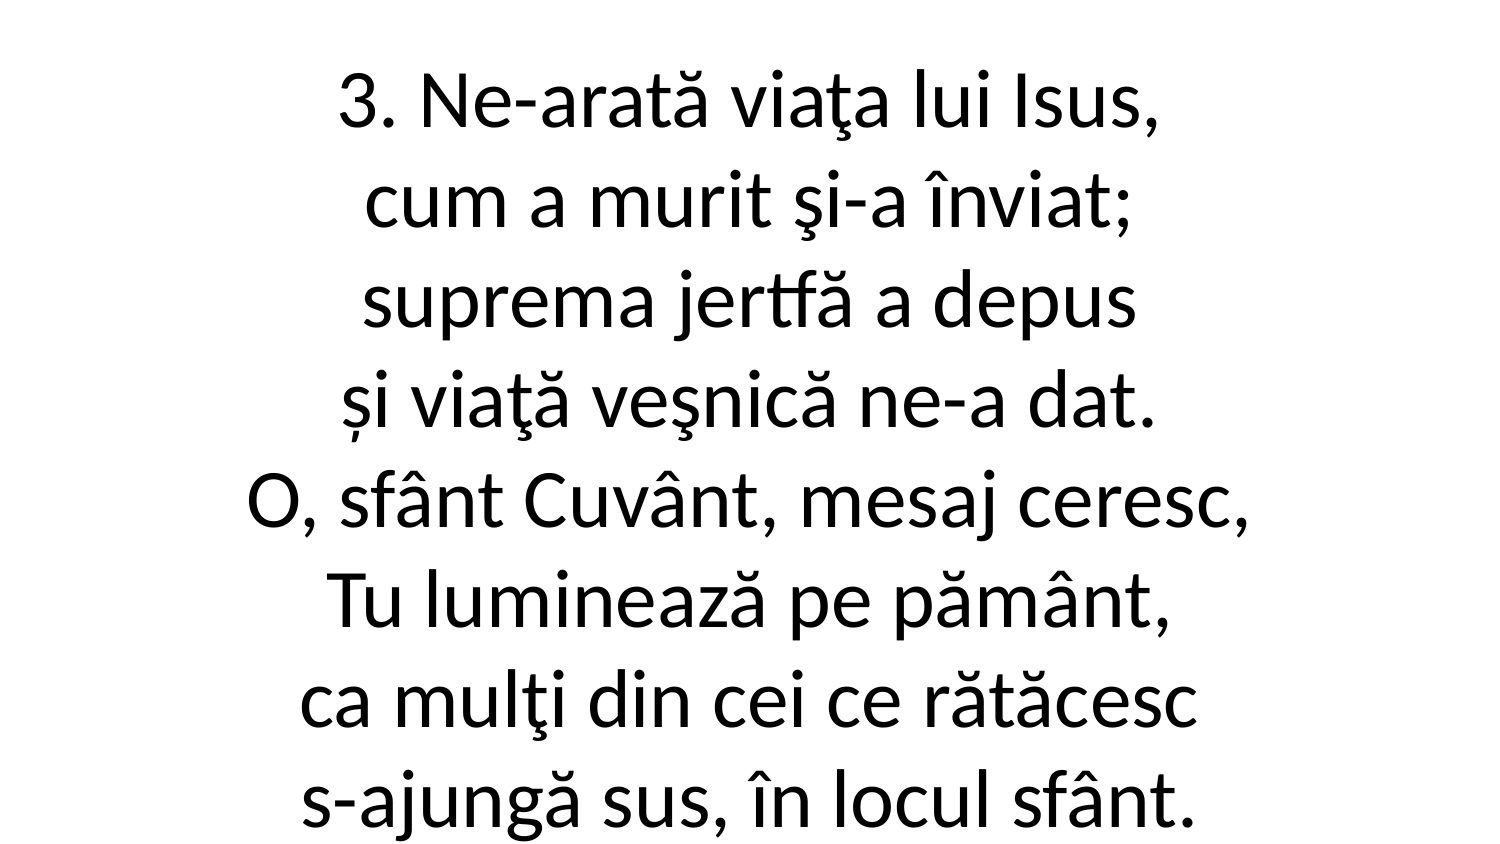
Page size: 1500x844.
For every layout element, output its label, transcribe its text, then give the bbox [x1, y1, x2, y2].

text_box 3. Ne-arată viaţa lui Isus, cum a murit şi-a înviat; suprema jertfă a depus și viaţă veşnică ne-a dat. O, sfânt Cuvânt, mesaj ceresc, Tu luminează pe pământ, ca mulţi din cei ce rătăcesc s-ajungă sus, în locul sfânt. [231, 0, 1269, 844]
